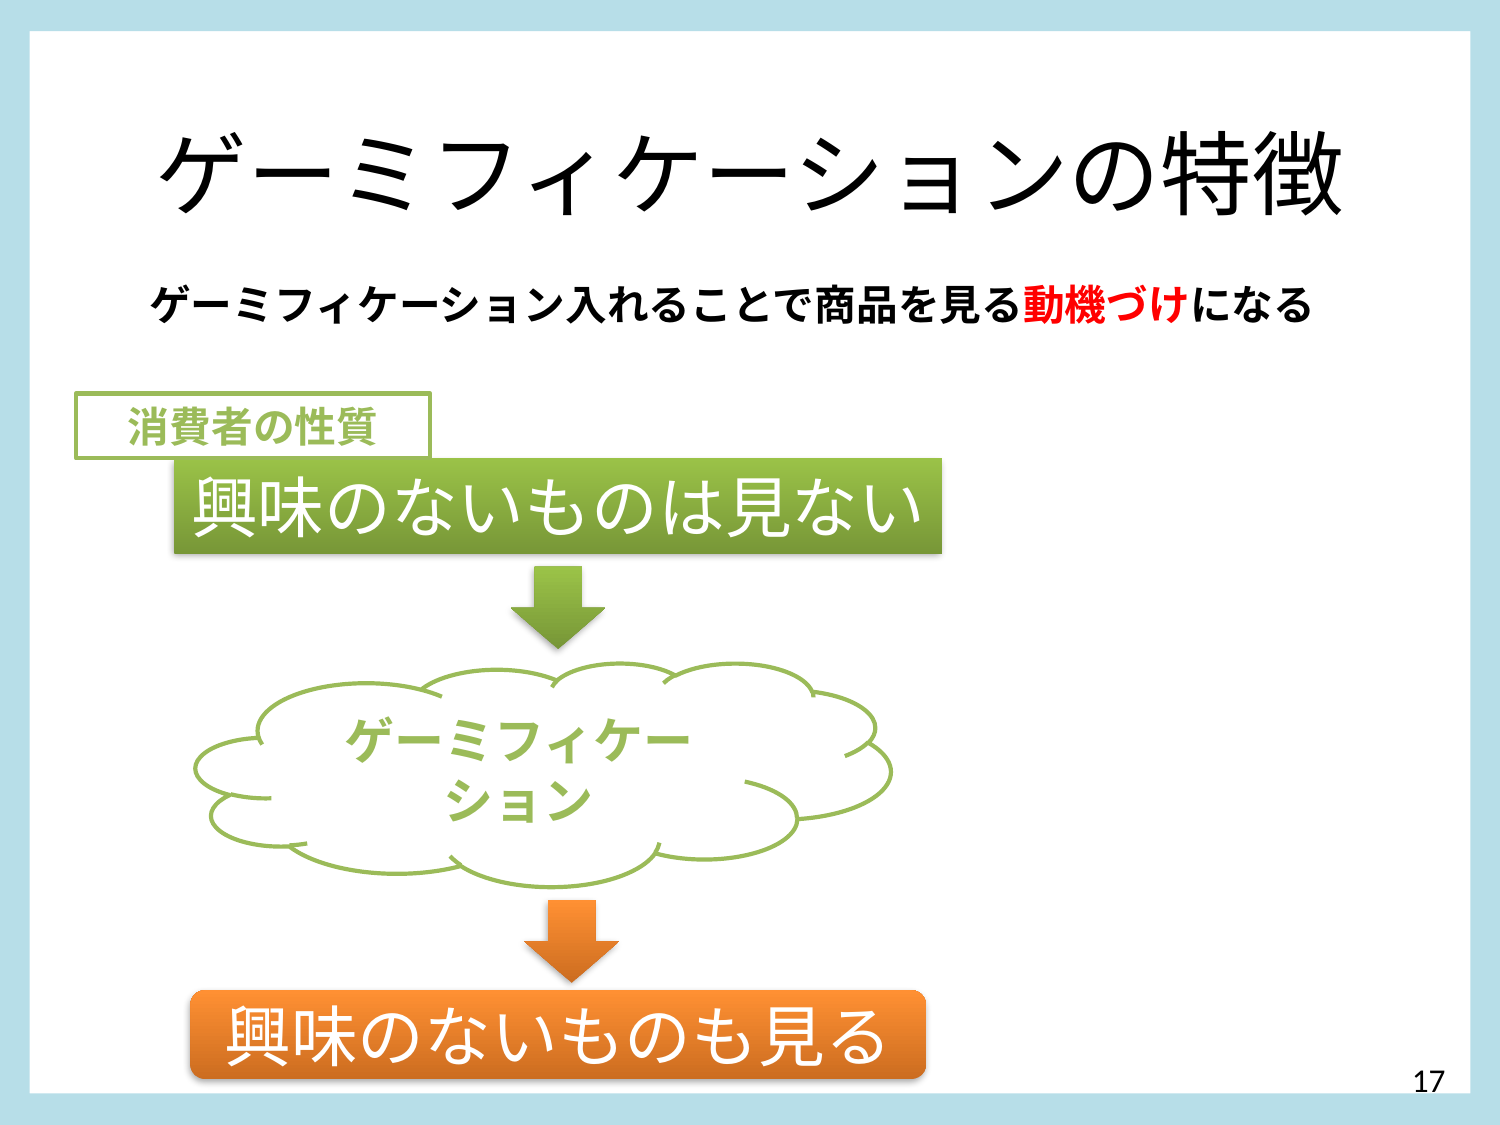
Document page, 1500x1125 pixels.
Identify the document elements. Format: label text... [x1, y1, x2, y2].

text_box ゲーミフィケーション入れることで商品を見る動機づけになる [123, 270, 1341, 336]
list 興味のないものは見ない [174, 458, 942, 554]
text_box [510, 566, 606, 650]
title ゲーミフィケーションの特徴 [75, 78, 1425, 266]
text_box 興味のないものも見る [190, 990, 927, 1080]
text_box [0, 33, 1468, 1125]
text_box [0, 0, 1500, 1125]
text_box 消費者の性質 [74, 391, 432, 460]
slide_number 17 [1387, 1049, 1461, 1091]
text_box ゲーミフィケーション [193, 661, 894, 890]
text_box [524, 900, 619, 983]
